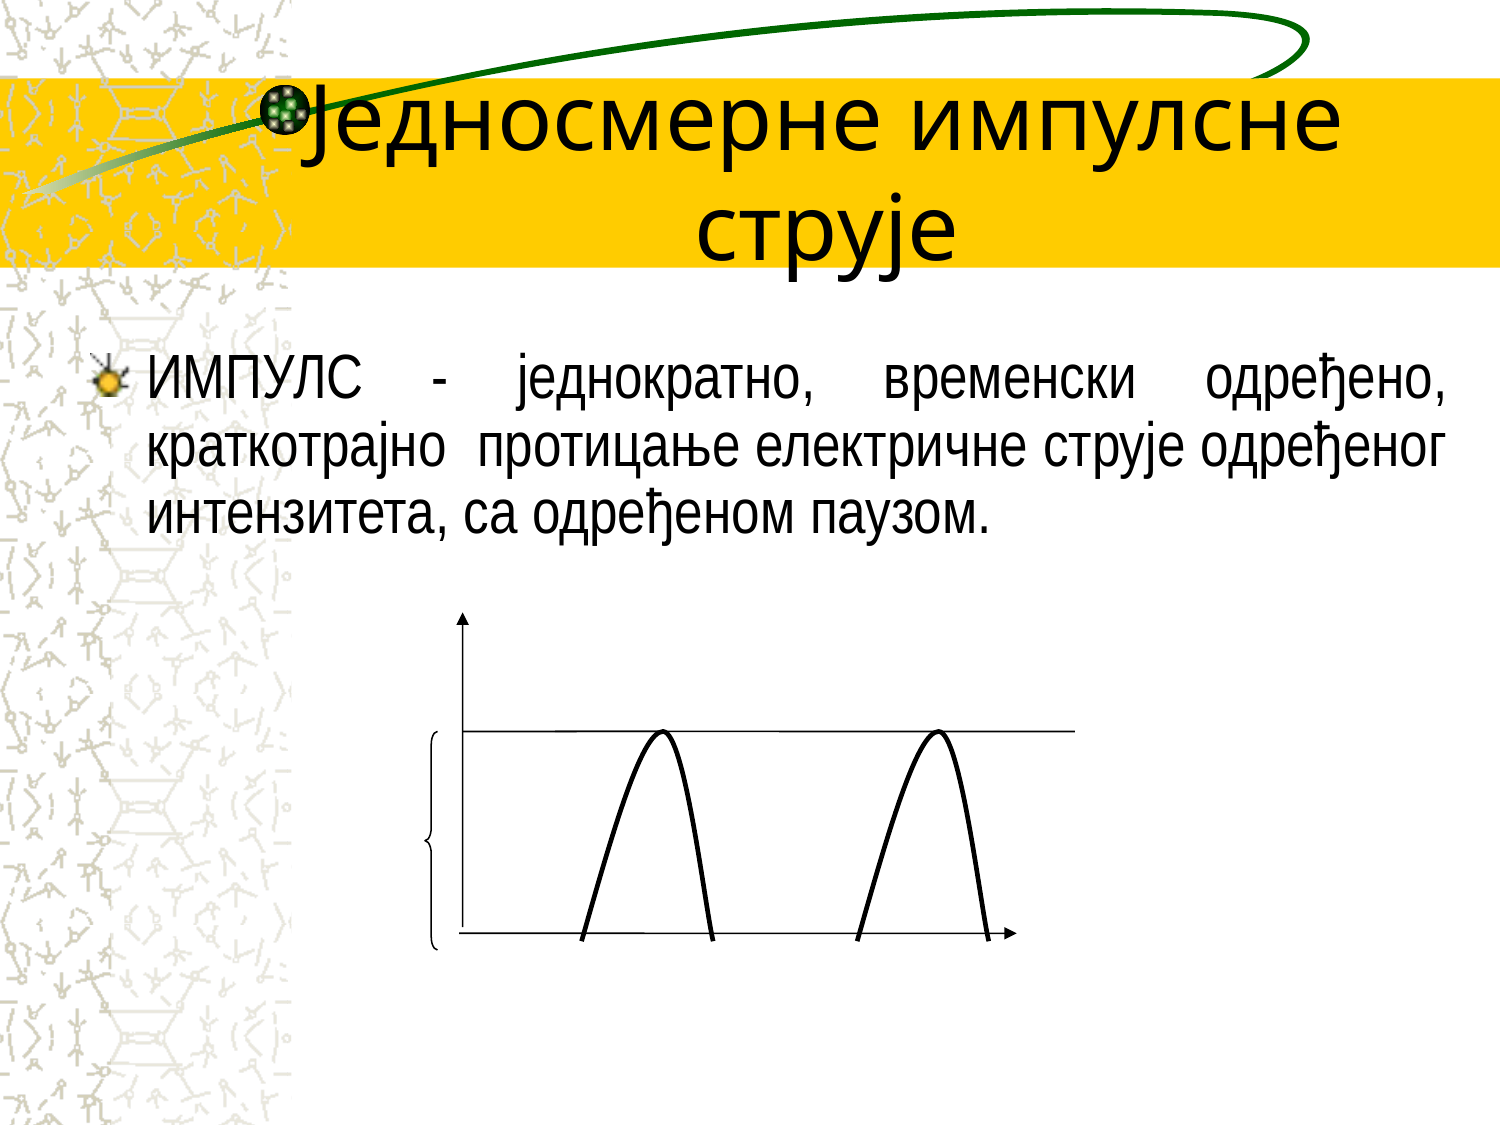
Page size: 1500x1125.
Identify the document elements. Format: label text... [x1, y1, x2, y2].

list ИМПУЛС - једнократно, временски одређено, краткотрајно протицање елeктричне струје одређеног интензитета, са одређеном паузом. [74, 337, 1463, 601]
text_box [424, 612, 1076, 951]
picture [0, 0, 292, 1125]
picture [90, 353, 134, 397]
title Једносмерне импулсне струје [189, 74, 1465, 263]
